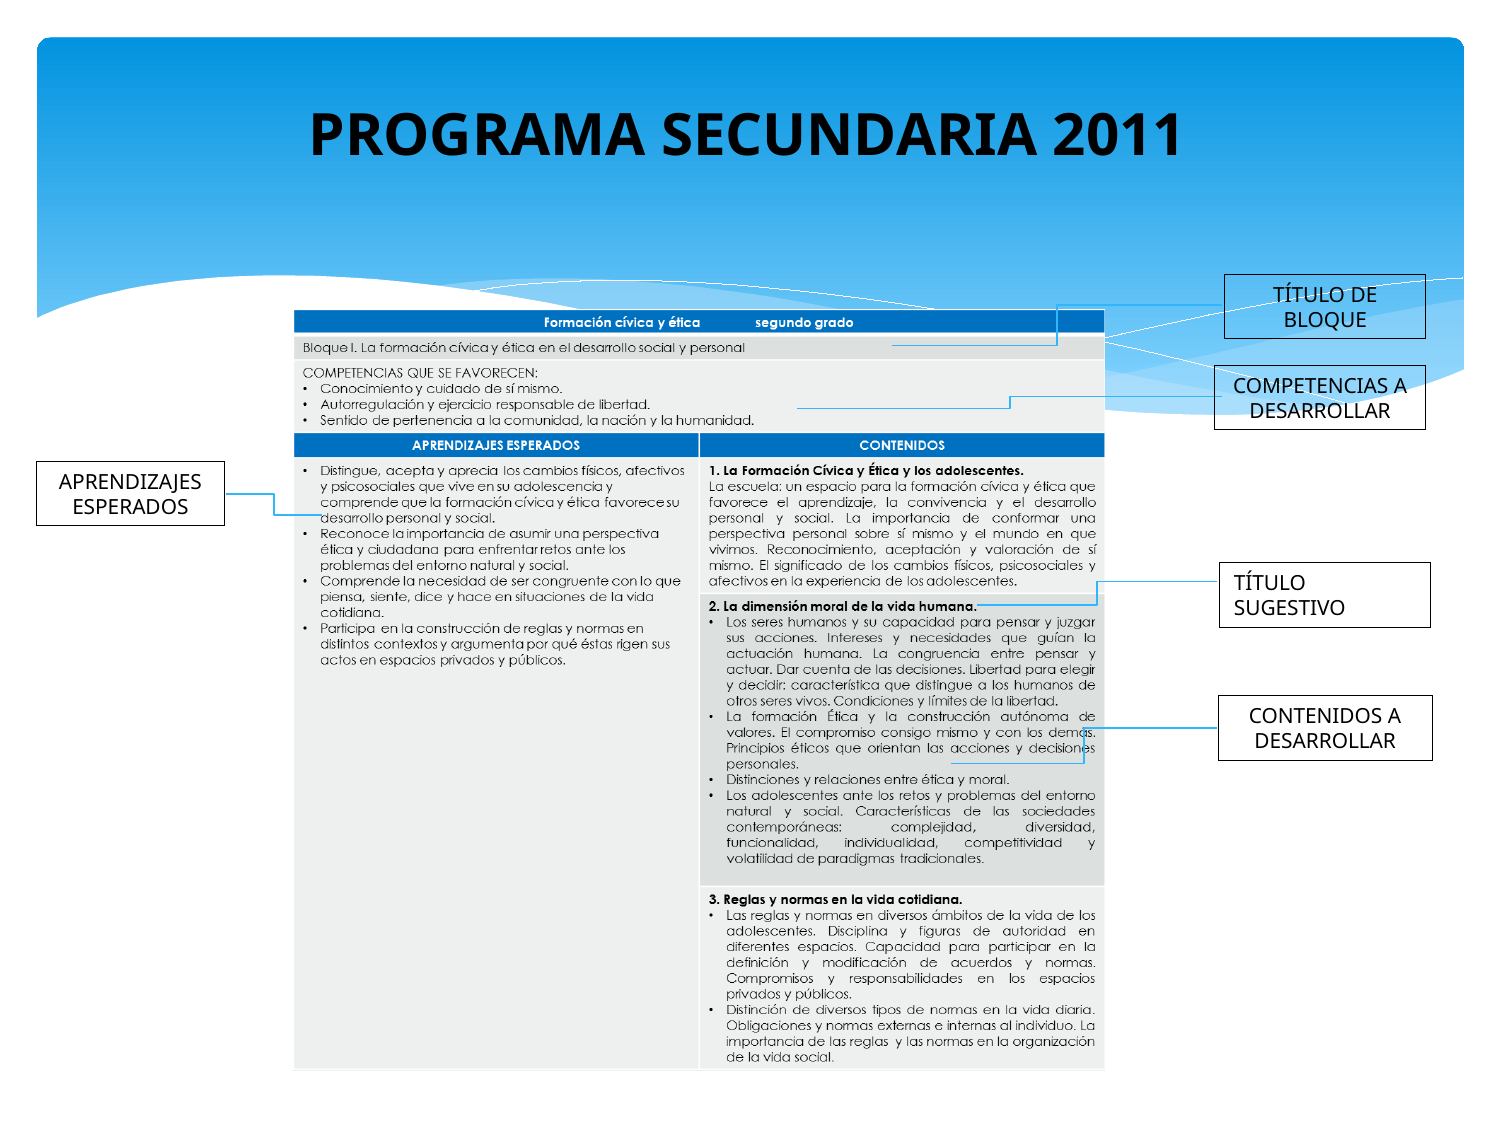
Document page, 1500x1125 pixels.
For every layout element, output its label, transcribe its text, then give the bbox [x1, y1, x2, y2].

text_box CONTENIDOS A DESARROLLAR [1218, 695, 1433, 761]
title PROGRAMA SECUNDARIA 2011 [69, 46, 1425, 218]
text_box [976, 581, 1218, 606]
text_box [950, 727, 1218, 764]
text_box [796, 396, 1223, 409]
text_box TÍTULO SUGESTIVO [1219, 562, 1431, 628]
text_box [891, 304, 1223, 346]
picture [292, 309, 1105, 1072]
text_box TÍTULO DE BLOQUE [1224, 274, 1426, 339]
text_box COMPETENCIAS A DESARROLLAR [1214, 365, 1426, 430]
text_box APRENDIZAJES ESPERADOS [36, 461, 225, 526]
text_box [226, 493, 323, 516]
